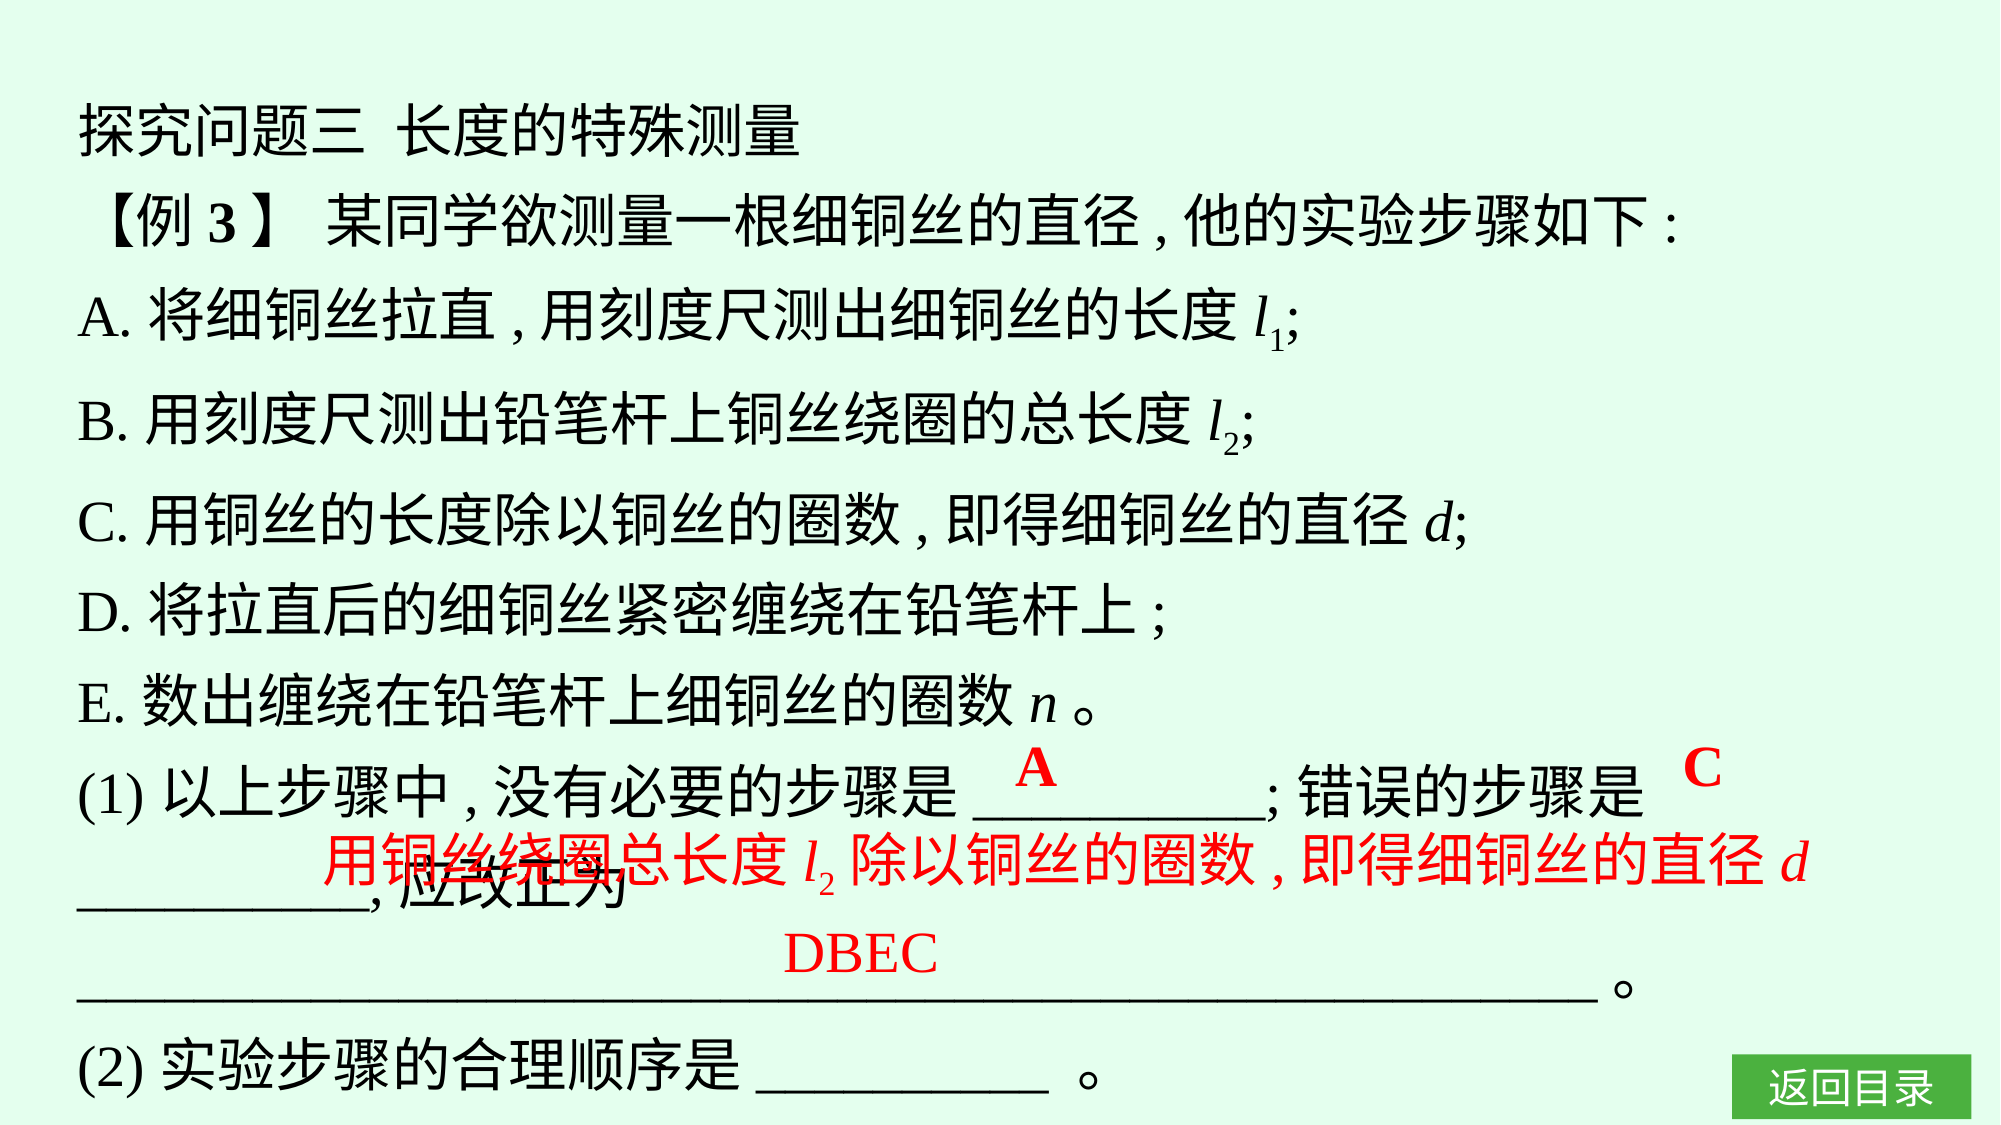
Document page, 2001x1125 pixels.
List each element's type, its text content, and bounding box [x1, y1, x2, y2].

text_box C [1667, 707, 1740, 791]
text_box 探究问题三 长度的特殊测量 【例3】 某同学欲测量一根细铜丝的直径,他的实验步骤如下: A.将细铜丝拉直,用刻度尺测出细铜丝的长度l1; B.用刻度尺测出铅笔杆上铜丝绕圈的总长度l2; C.用铜丝的长度除以铜丝的圈数,即得细铜丝的直径d; D.将拉直后的细铜丝紧密缠绕在铅笔杆上; E.数出缠绕在铅笔杆上细铜丝的圈数n。 (1)以上步骤中,没有必要的步骤是__________;错误的步骤是__________,应改正为____________________________________________________。 (2)实验步骤的合理顺序是__________ 。 [62, 65, 1938, 1106]
text_box A [1000, 707, 1073, 791]
text_box 用铜丝绕圈总长度l2除以铜丝的圈数,即得细铜丝的直径d [307, 791, 1839, 910]
text_box DBEC [768, 885, 969, 992]
